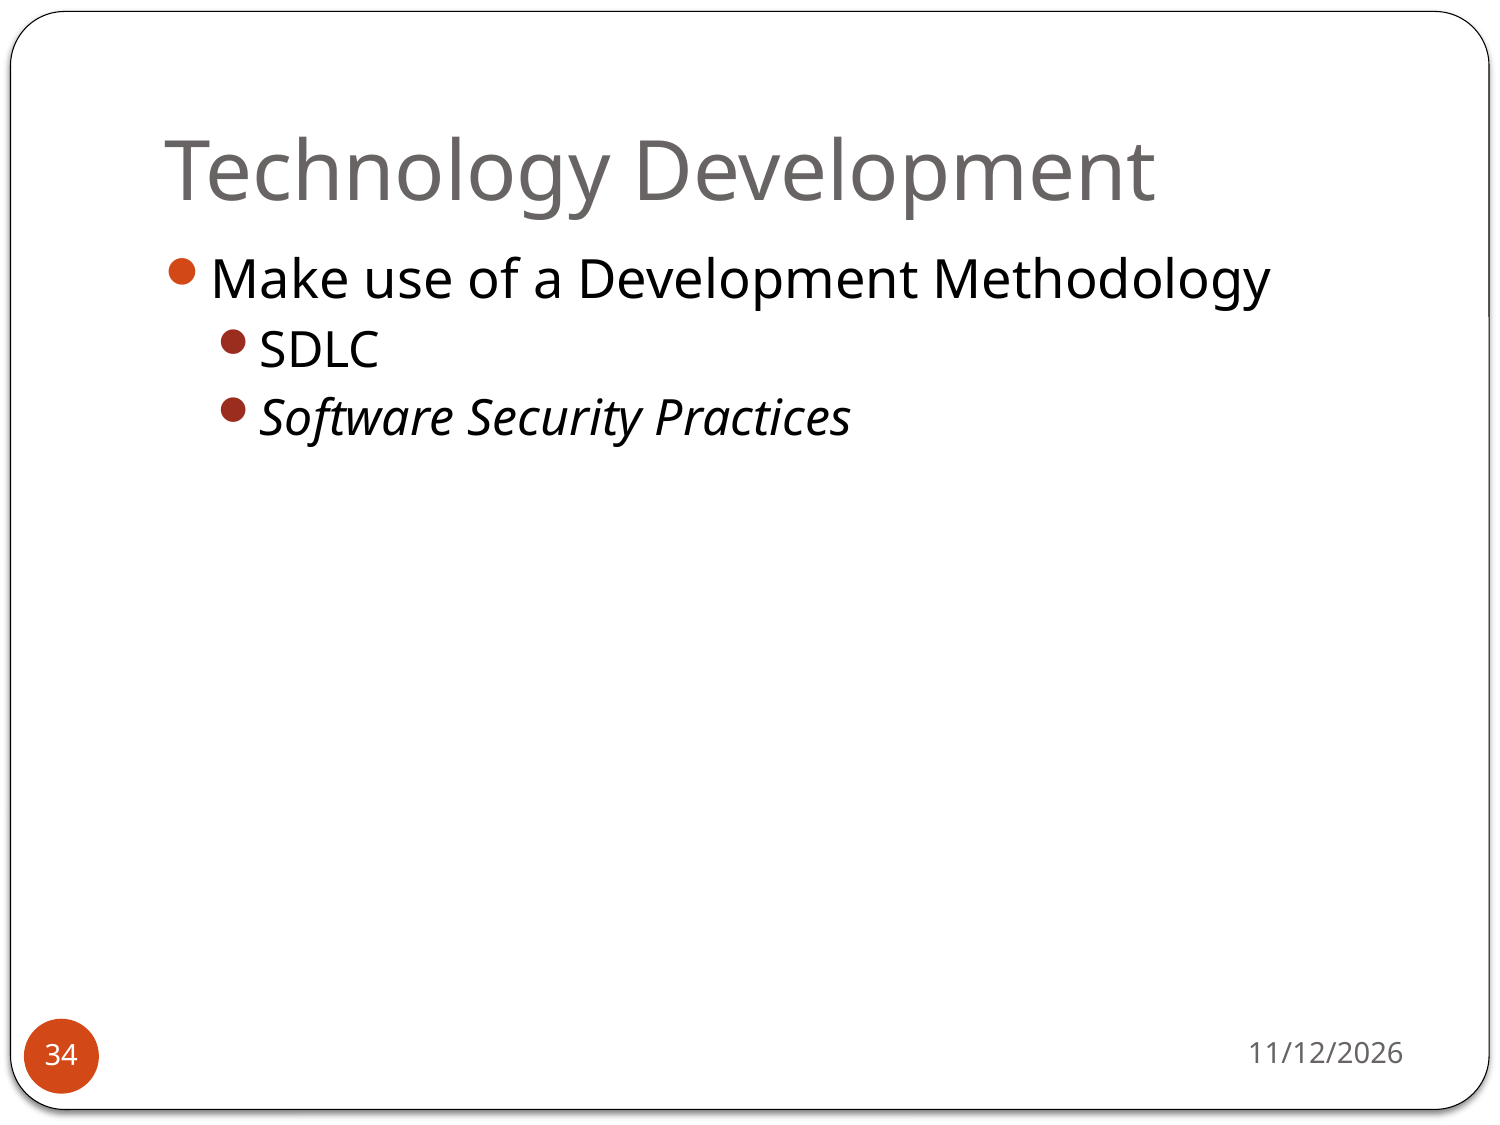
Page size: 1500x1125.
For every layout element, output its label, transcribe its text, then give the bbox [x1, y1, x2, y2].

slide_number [1012, 1015, 1419, 1094]
title Technology Development [150, 45, 1425, 233]
list Make use of a Development Methodology SDLC Software Security Practices [150, 237, 1425, 988]
slide_number 34 [23, 1018, 99, 1094]
